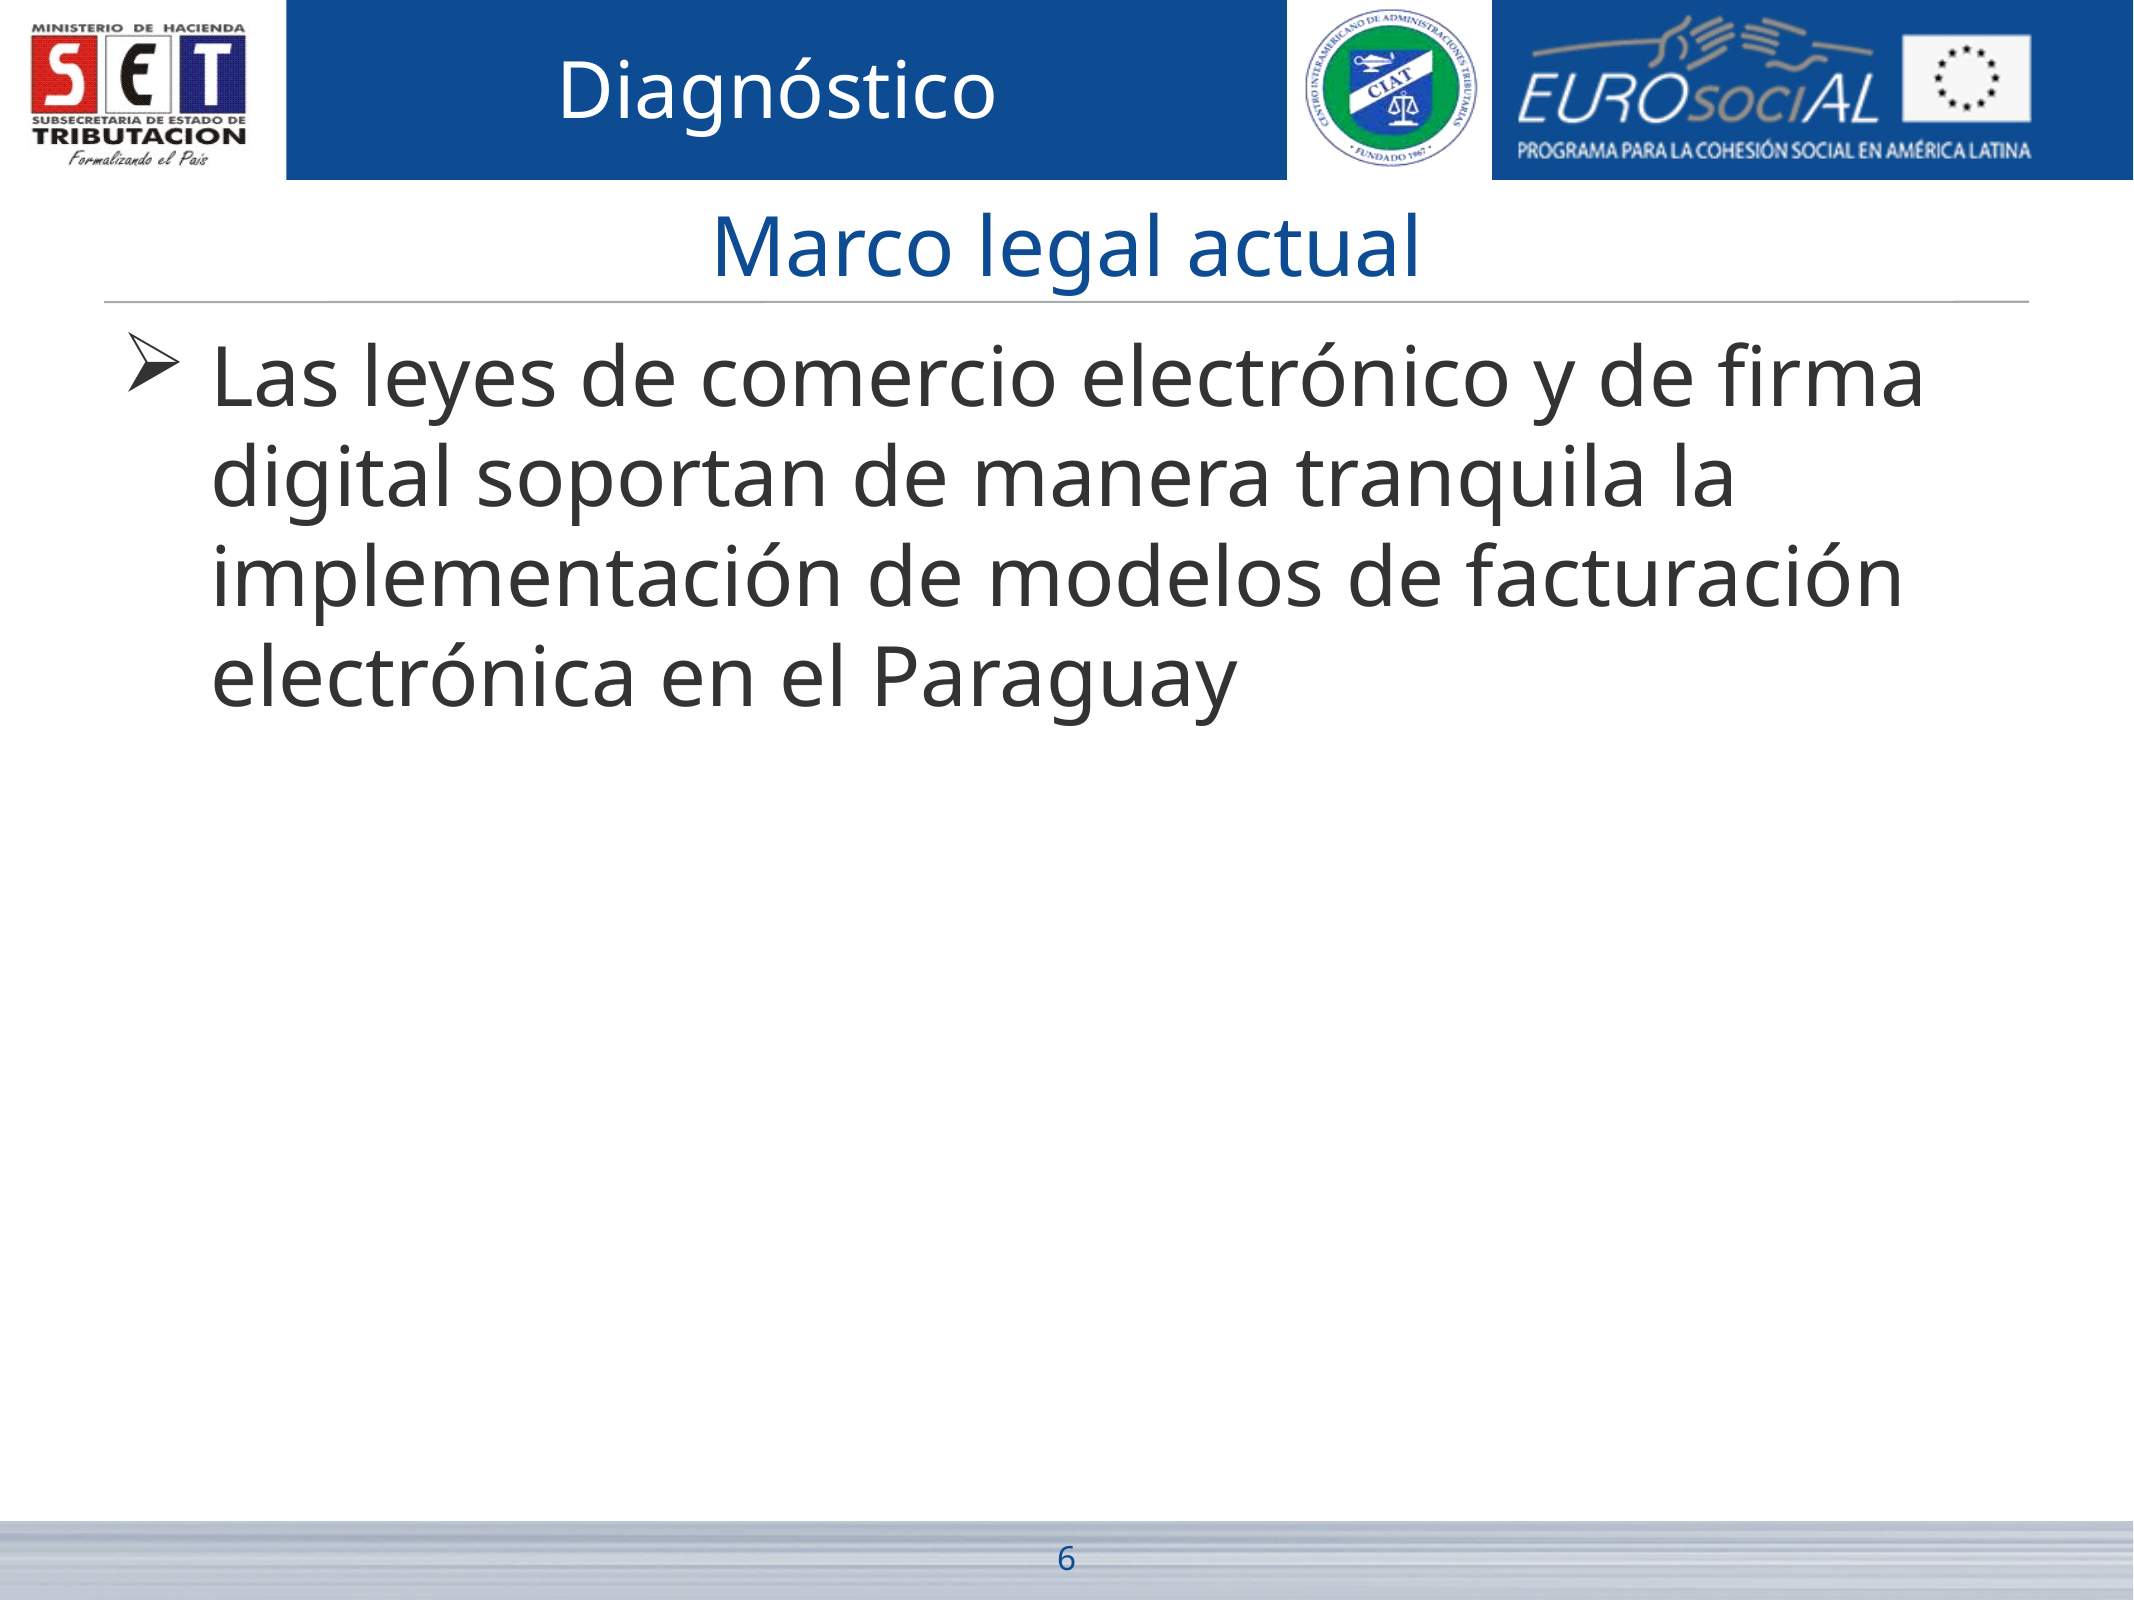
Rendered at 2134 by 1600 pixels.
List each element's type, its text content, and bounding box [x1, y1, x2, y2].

title Marco legal actual [106, 185, 2027, 295]
text_box Diagnóstico [298, 32, 1256, 143]
picture [0, 0, 1287, 180]
picture [1492, 0, 2134, 180]
list Las leyes de comercio electrónico y de firma digital soportan de manera tranquila la implementación de modelos de facturación electrónica en el Paraguay [106, 315, 2027, 1486]
picture [0, 1521, 2134, 1600]
slide_number 6 [1040, 1529, 1093, 1587]
